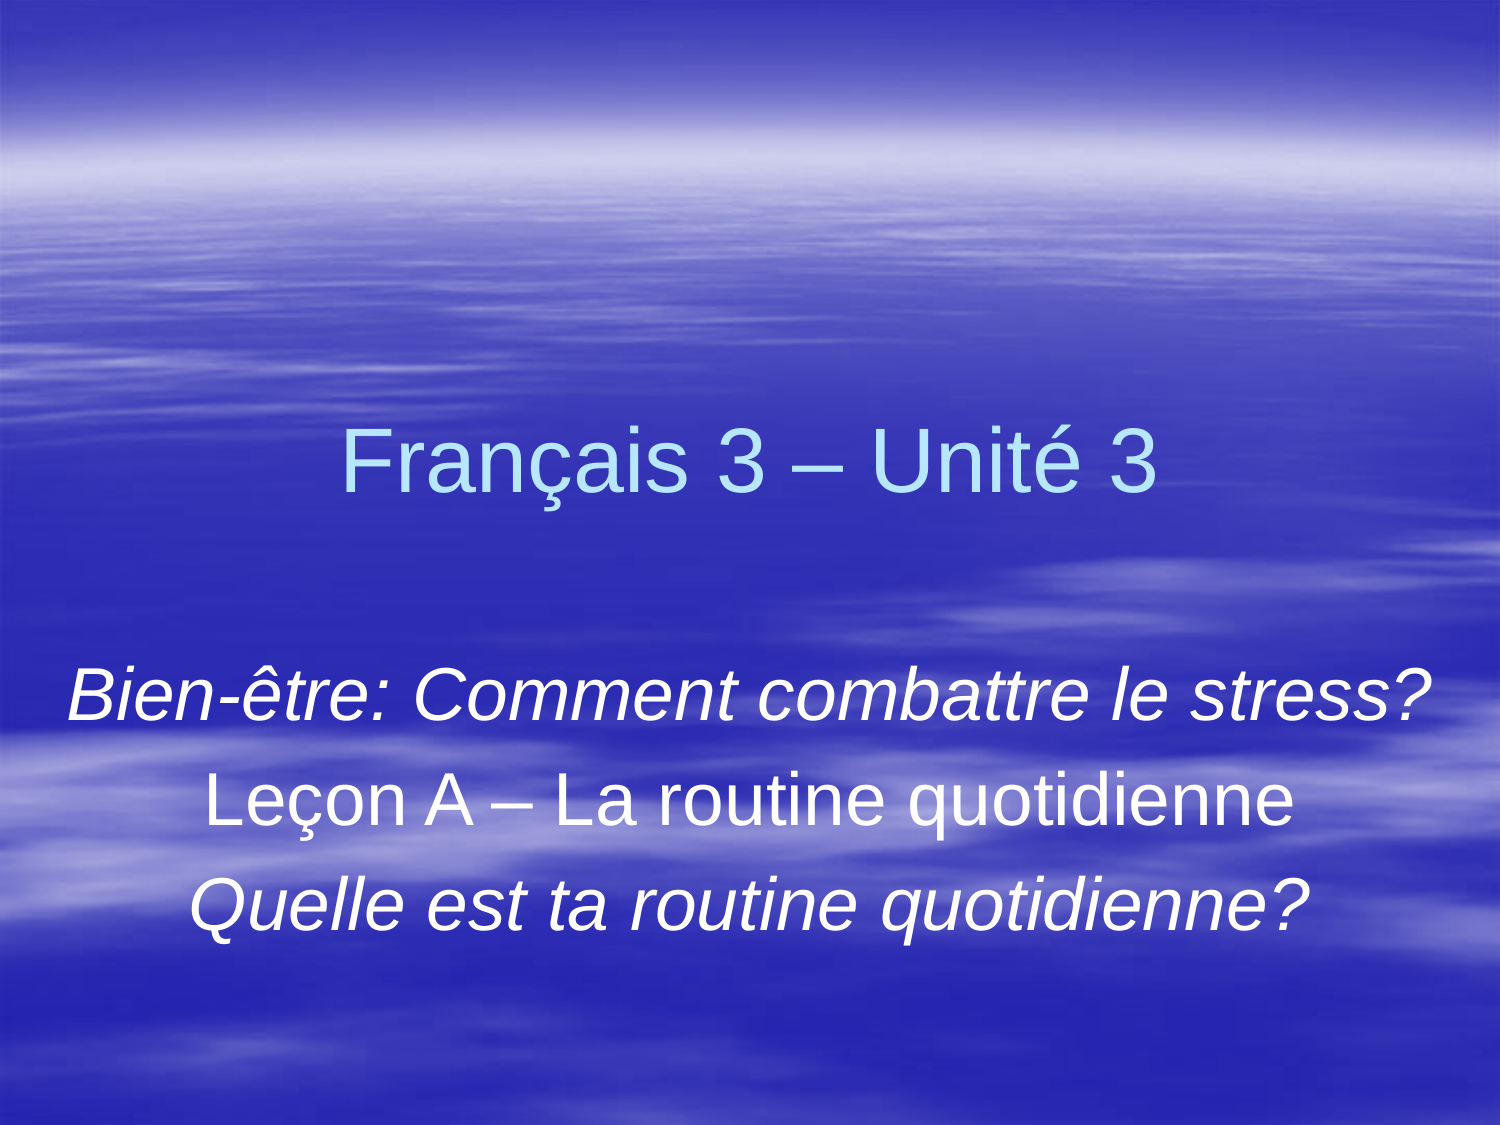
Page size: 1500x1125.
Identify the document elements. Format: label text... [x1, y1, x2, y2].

subtitle Bien-être: Comment combattre le stress? Leçon A – La routine quotidienne Quelle est ta routine quotidienne? [0, 637, 1500, 1038]
title Français 3 – Unité 3 [112, 324, 1388, 588]
